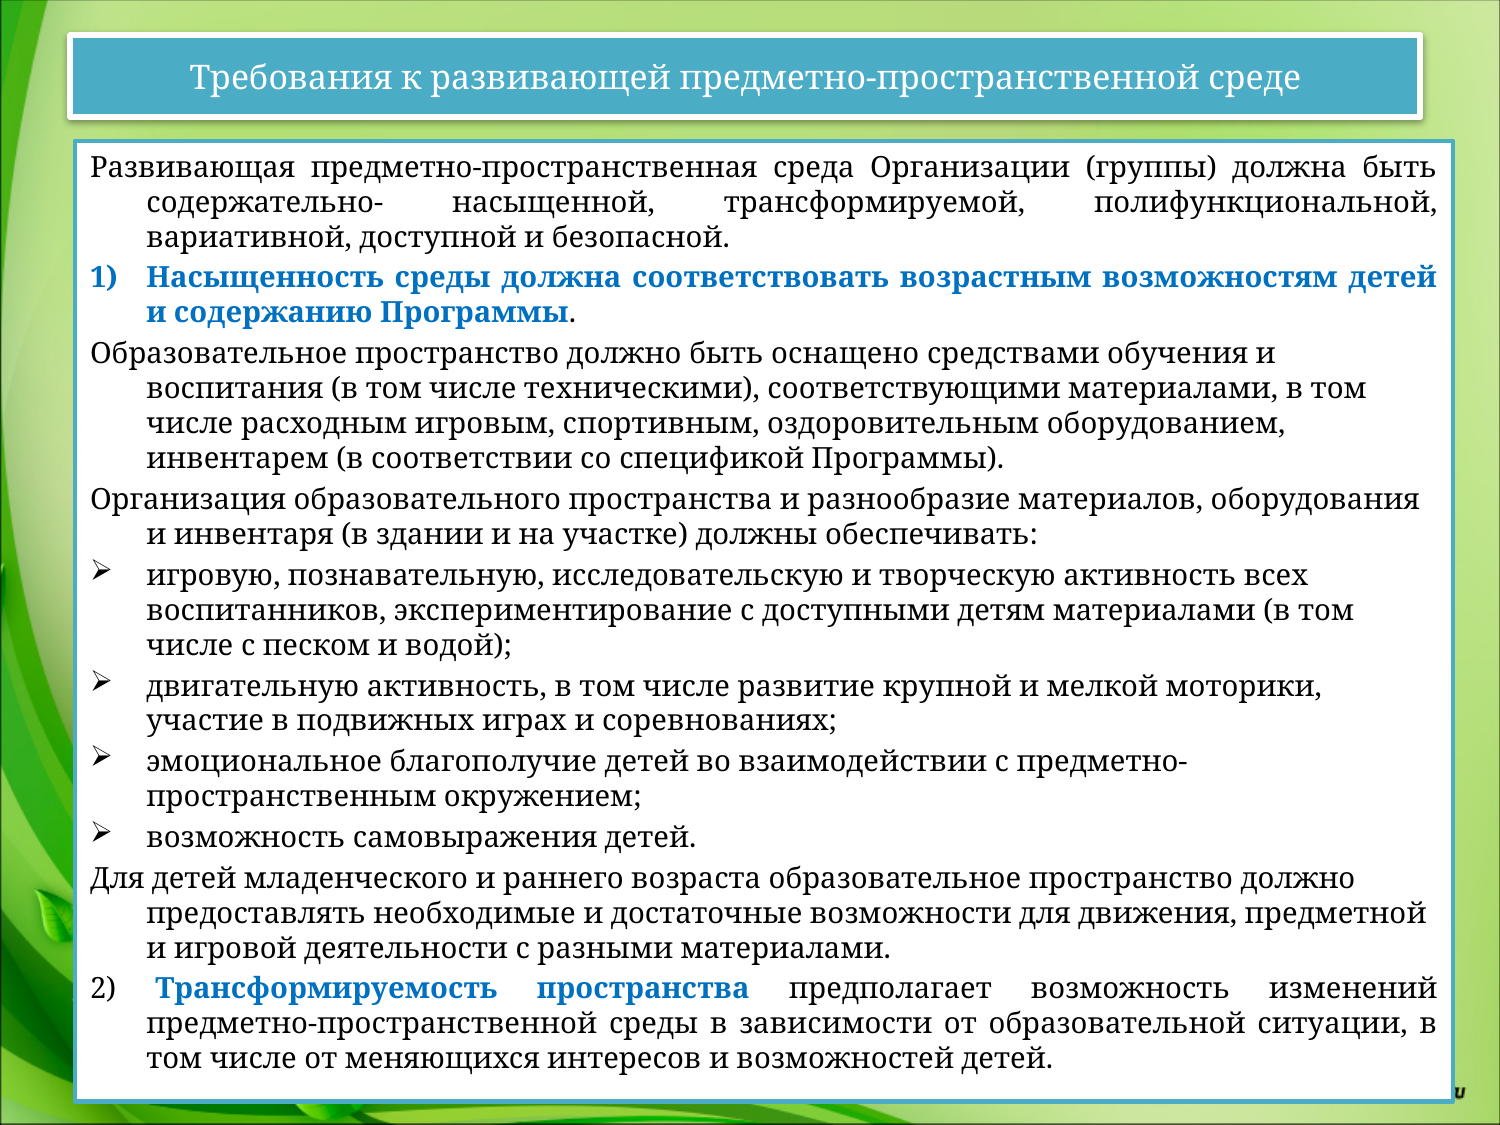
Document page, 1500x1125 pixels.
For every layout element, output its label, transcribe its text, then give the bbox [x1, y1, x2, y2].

list Развивающая предметно-пространственная среда Организации (группы) должна быть содержательно- насыщенной, трансформируемой, полифункциональной, вариативной, доступной и безопасной. Насыщенность среды должна соответствовать возрастным возможностям детей и содержанию Программы. Образовательное пространство должно быть оснащено средствами обучения и воспитания (в том числе техническими), соответствующими материалами, в том числе расходным игровым, спортивным, оздоровительным оборудованием, инвентарем (в соответствии со спецификой Программы). Организация образовательного пространства и разнообразие материалов, оборудования и инвентаря (в здании и на участке) должны обеспечивать: игровую, познавательную, исследовательскую и творческую активность всех воспитанников, экспериментирование с доступными детям материалами (в том числе с песком и водой); двигательную активность, в том числе развитие крупной и мелкой моторики, участие в подвижных играх и соревнованиях; эмоциональное благополучие детей во взаимодействии с предметно-пространственным окружением; возможность самовыражения детей. Для детей младенческого и раннего возраста образовательное пространство должно предоставлять необходимые и достаточные возможности для движения, предметной и игровой деятельности с разными материалами. 2) Трансформируемость пространства предполагает возможность изменений предметно-пространственной среды в зависимости от образовательной ситуации, в том числе от меняющихся интересов и возможностей детей. [73, 139, 1455, 1104]
title Требования к развивающей предметно-пространственной среде [67, 32, 1423, 120]
picture [0, 0, 1500, 1125]
